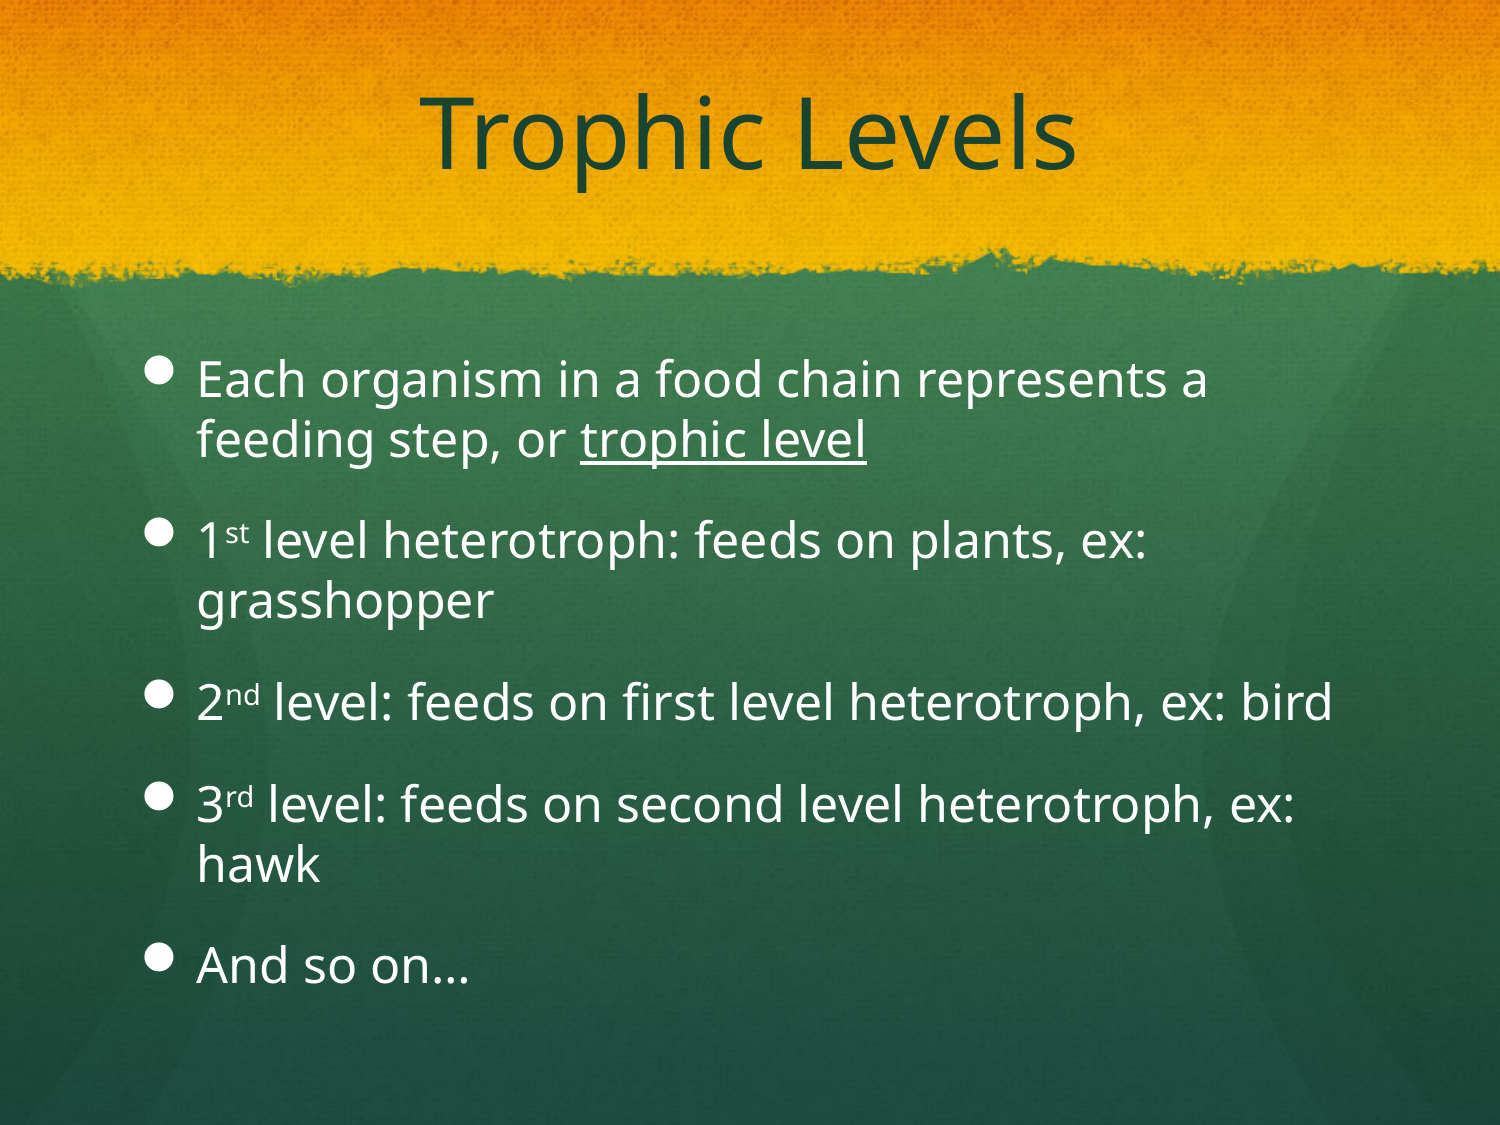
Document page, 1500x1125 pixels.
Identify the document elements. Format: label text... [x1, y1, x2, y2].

title Trophic Levels [125, 13, 1375, 246]
list Each organism in a food chain represents a feeding step, or trophic level 1st level heterotroph: feeds on plants, ex: grasshopper 2nd level: feeds on first level heterotroph, ex: bird 3rd level: feeds on second level heterotroph, ex: hawk And so on… [125, 339, 1375, 1026]
picture [0, 0, 1500, 1125]
